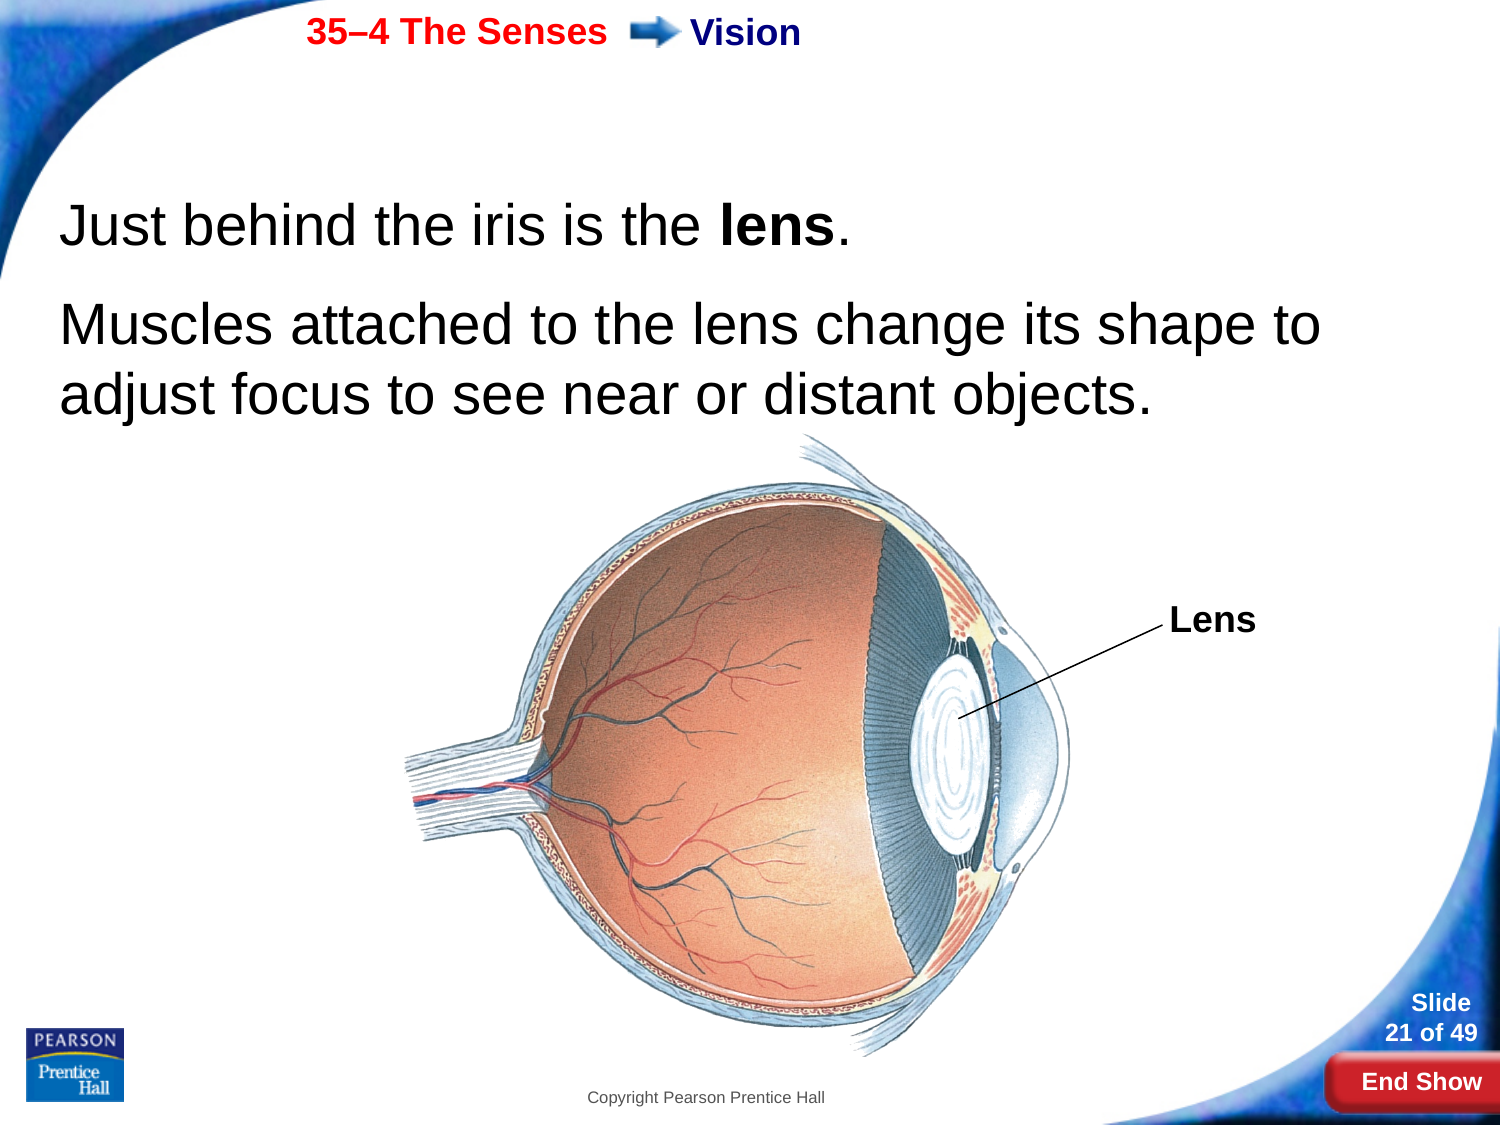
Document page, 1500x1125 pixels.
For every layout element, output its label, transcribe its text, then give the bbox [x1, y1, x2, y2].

picture [0, 0, 1500, 1125]
text_box Lens [1154, 587, 1286, 648]
list Just behind the iris is the lens. Muscles attached to the lens change its shape to adjust focus to see near or distant objects. [44, 179, 1413, 976]
footer Copyright Pearson Prentice Hall [468, 1078, 945, 1105]
title Vision [674, 0, 1344, 76]
